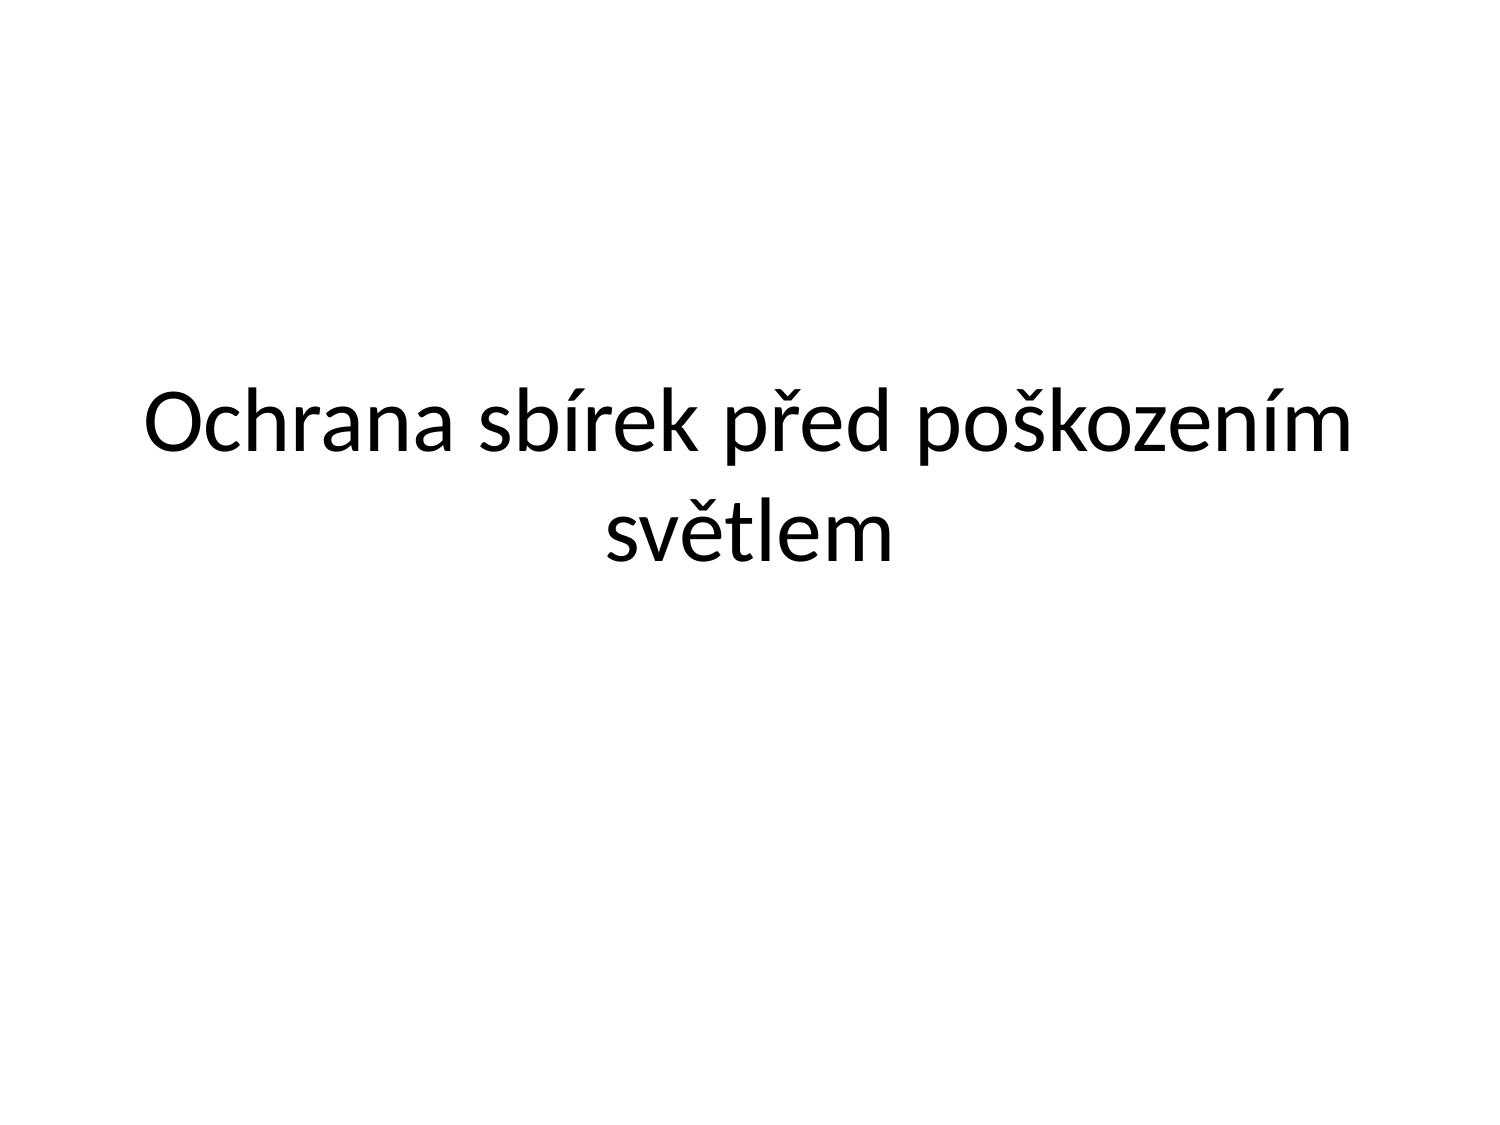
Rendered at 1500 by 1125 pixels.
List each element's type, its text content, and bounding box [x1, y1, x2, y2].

title Ochrana sbírek před poškozením světlem [112, 349, 1388, 591]
